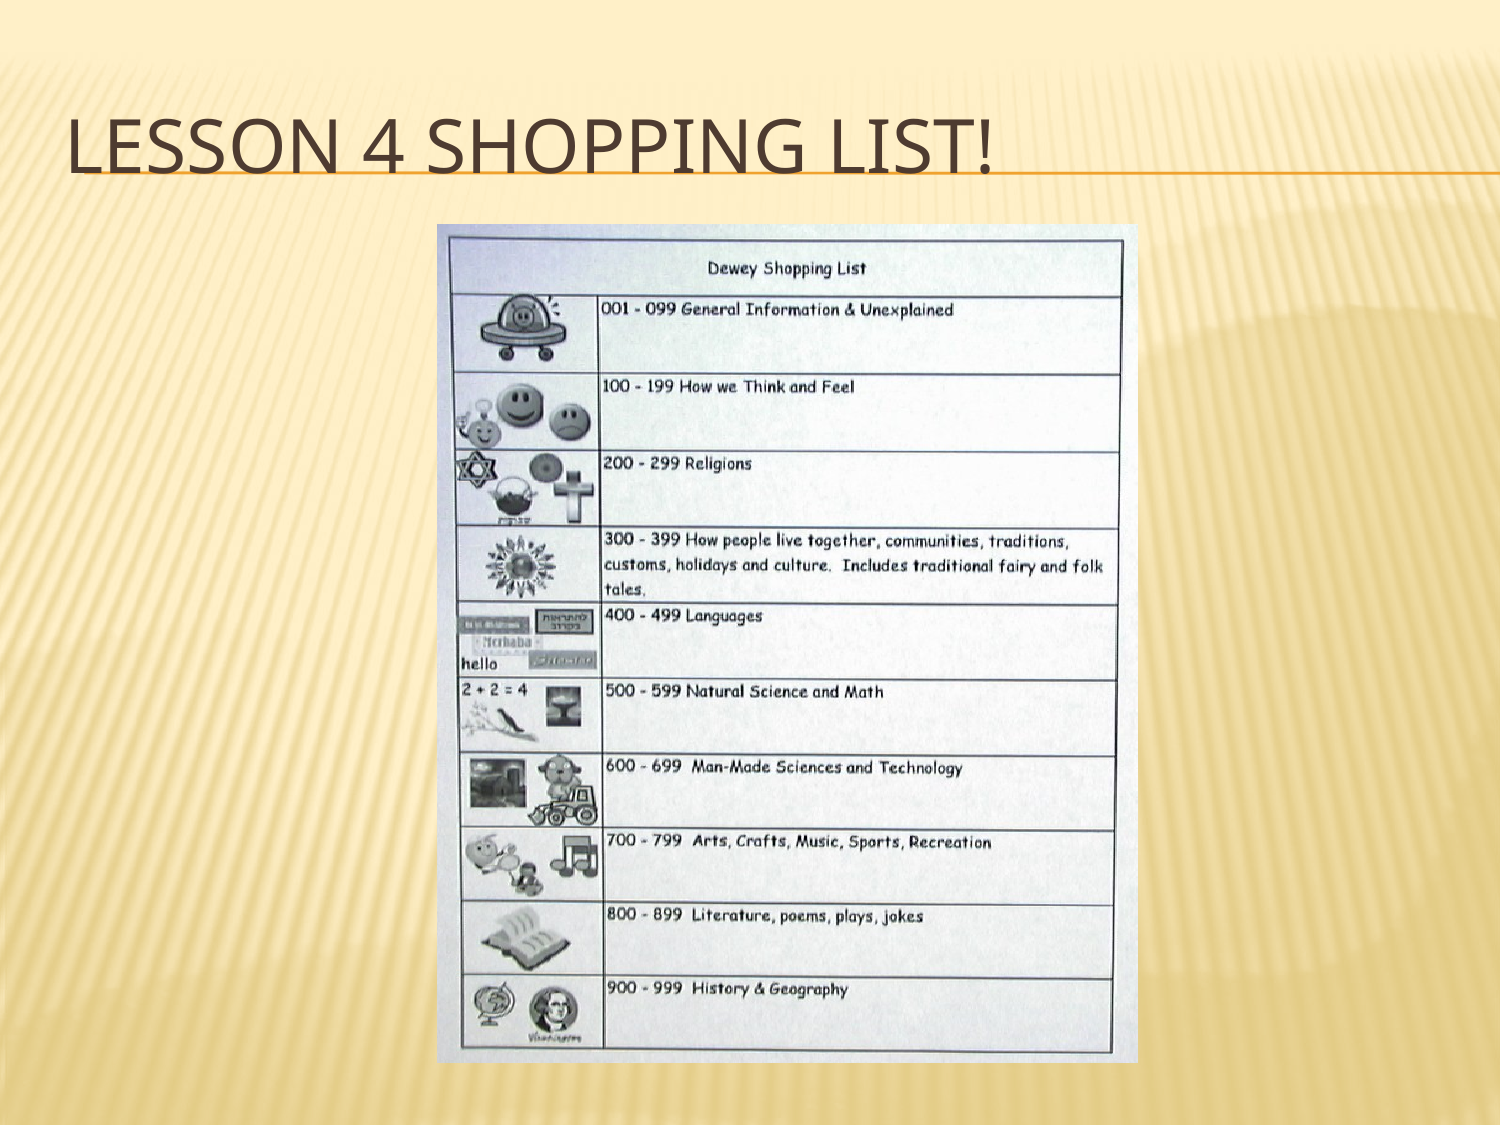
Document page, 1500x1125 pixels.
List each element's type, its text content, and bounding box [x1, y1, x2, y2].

title Lesson 4 Shopping List! [50, 75, 1475, 213]
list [437, 224, 1138, 1063]
